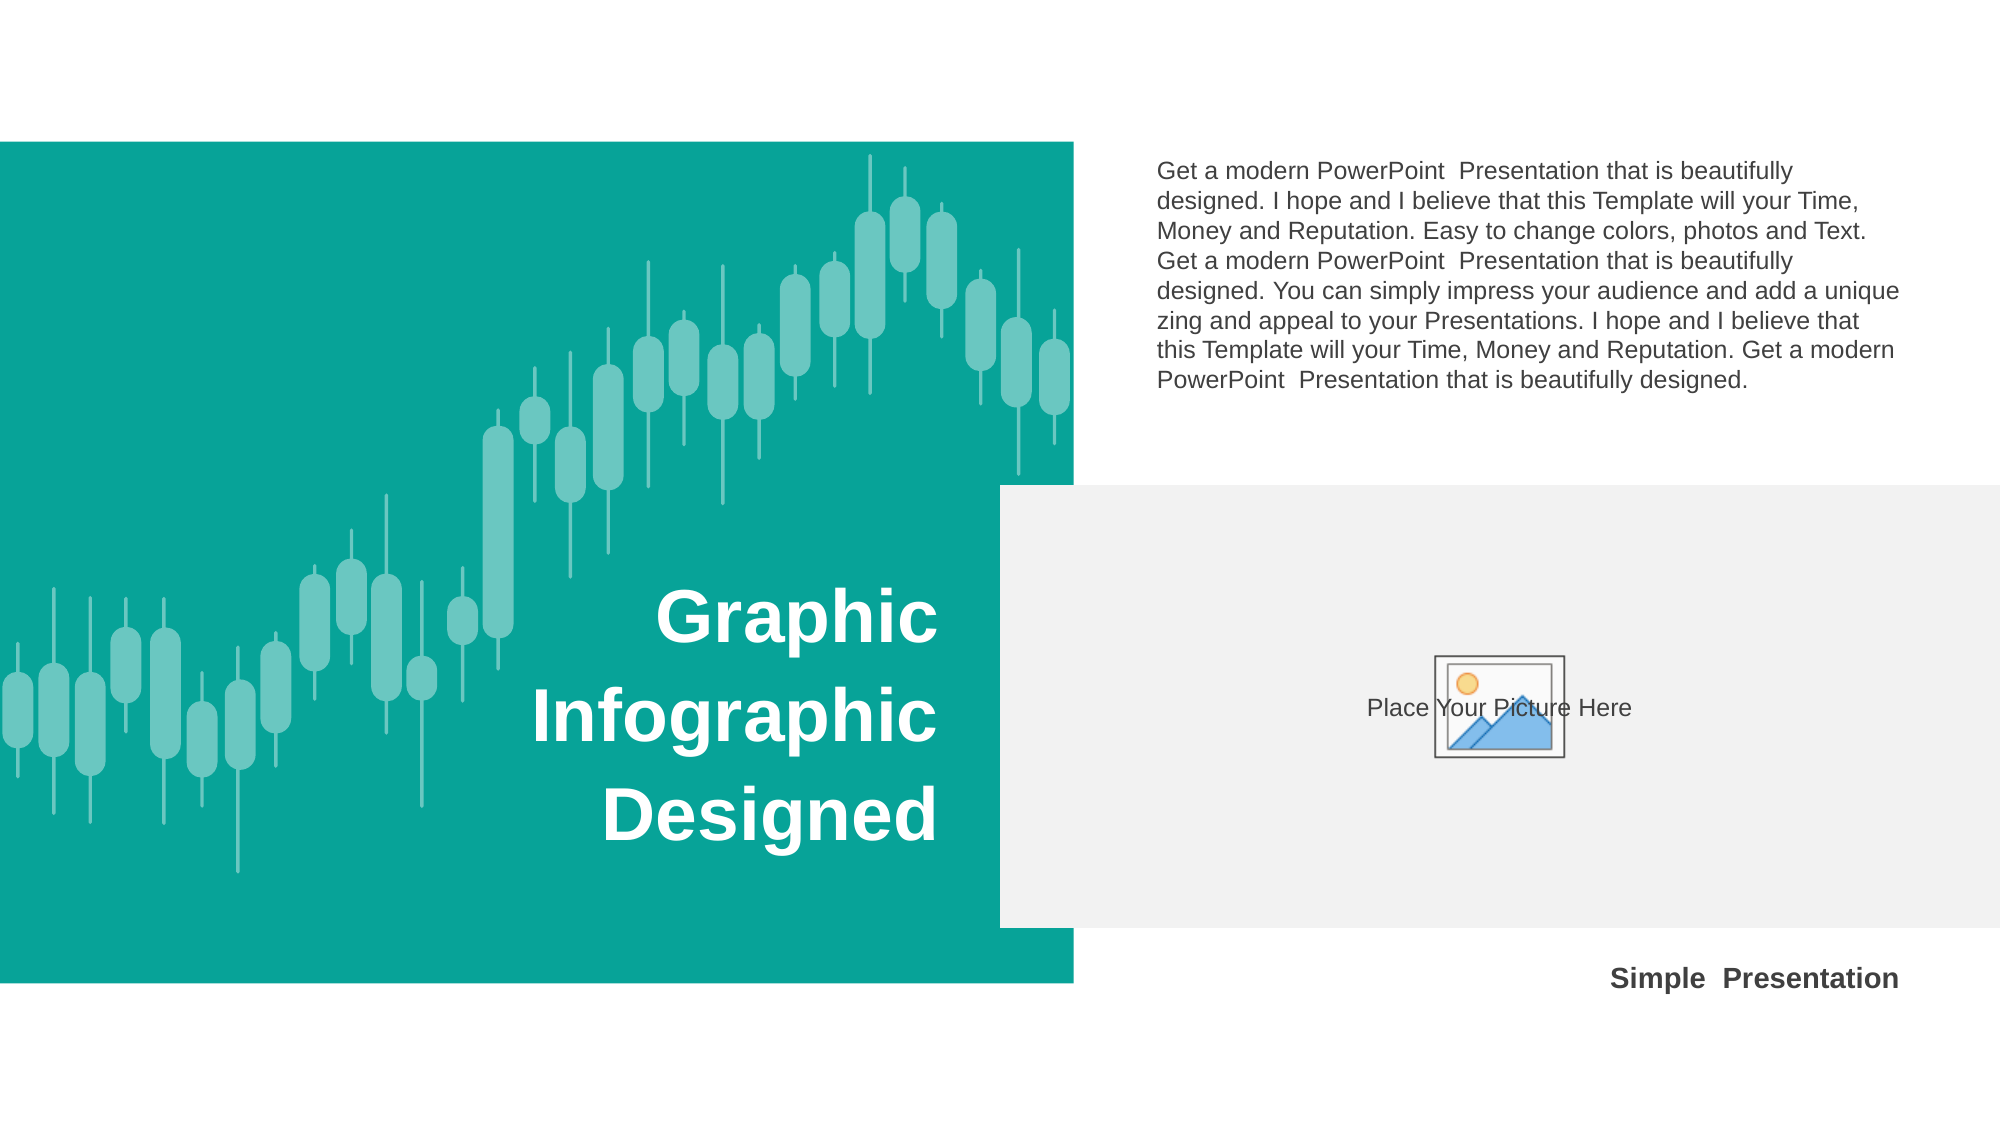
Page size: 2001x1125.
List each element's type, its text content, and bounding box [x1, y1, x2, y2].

text_box [150, 596, 181, 826]
text_box [743, 322, 775, 460]
text_box [965, 268, 997, 406]
text_box [632, 260, 664, 489]
text_box [299, 563, 331, 701]
text_box [668, 309, 700, 447]
text_box [2, 641, 34, 779]
text_box [406, 579, 438, 809]
text_box [224, 645, 256, 874]
text_box [38, 586, 70, 816]
text_box Simple Presentation [1531, 952, 1979, 1003]
text_box [482, 408, 514, 671]
text_box [779, 263, 811, 401]
text_box [371, 493, 402, 735]
text_box [519, 366, 551, 503]
text_box [336, 528, 367, 666]
text_box [186, 670, 218, 808]
text_box [447, 565, 479, 703]
text_box [74, 595, 106, 825]
picture [999, 485, 2000, 929]
text_box [854, 153, 886, 396]
text_box [926, 201, 958, 339]
text_box [260, 630, 292, 768]
text_box Get a modern PowerPoint Presentation that is beautifully designed. I hope and I believe that this Template will your Time, Money and Reputation. Easy to change colors, photos and Text. Get a modern PowerPoint Presentation that is beautifully designed. You can simply impress your audience and add a unique zing and appeal to your Presentations. I hope and I believe that this Template will your Time, Money and Reputation. Get a modern PowerPoint Presentation that is beautifully designed. [1142, 147, 1921, 402]
text_box [1039, 308, 1070, 446]
text_box [707, 264, 739, 506]
text_box [592, 326, 624, 555]
text_box [1000, 247, 1032, 476]
text_box [819, 250, 851, 388]
text_box [554, 350, 586, 579]
text_box [889, 166, 921, 303]
text_box Graphic Infographic Designed [479, 562, 954, 852]
text_box [110, 596, 142, 734]
